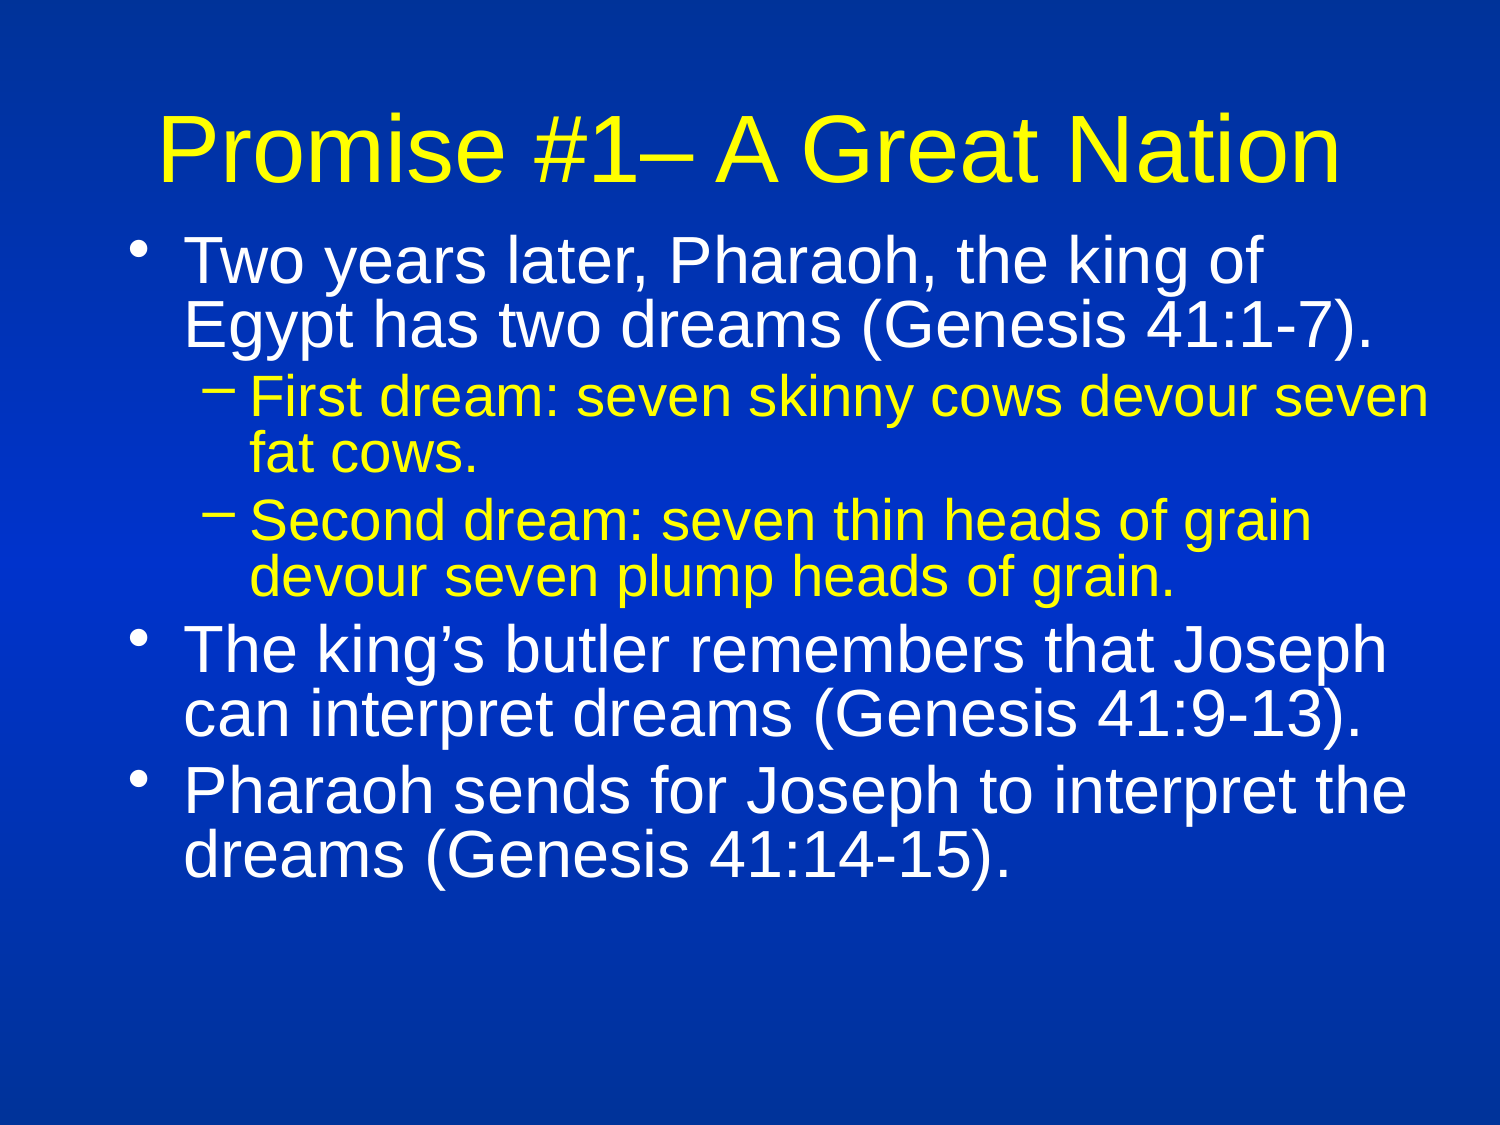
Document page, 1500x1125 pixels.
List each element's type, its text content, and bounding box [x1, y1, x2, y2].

title Promise #1– A Great Nation [37, 50, 1463, 238]
list Two years later, Pharaoh, the king of Egypt has two dreams (Genesis 41:1-7). First dream: seven skinny cows devour seven fat cows. Second dream: seven thin heads of grain devour seven plump heads of grain. The king’s butler remembers that Joseph can interpret dreams (Genesis 41:9-13). Pharaoh sends for Joseph to interpret the dreams (Genesis 41:14-15). [112, 224, 1450, 913]
